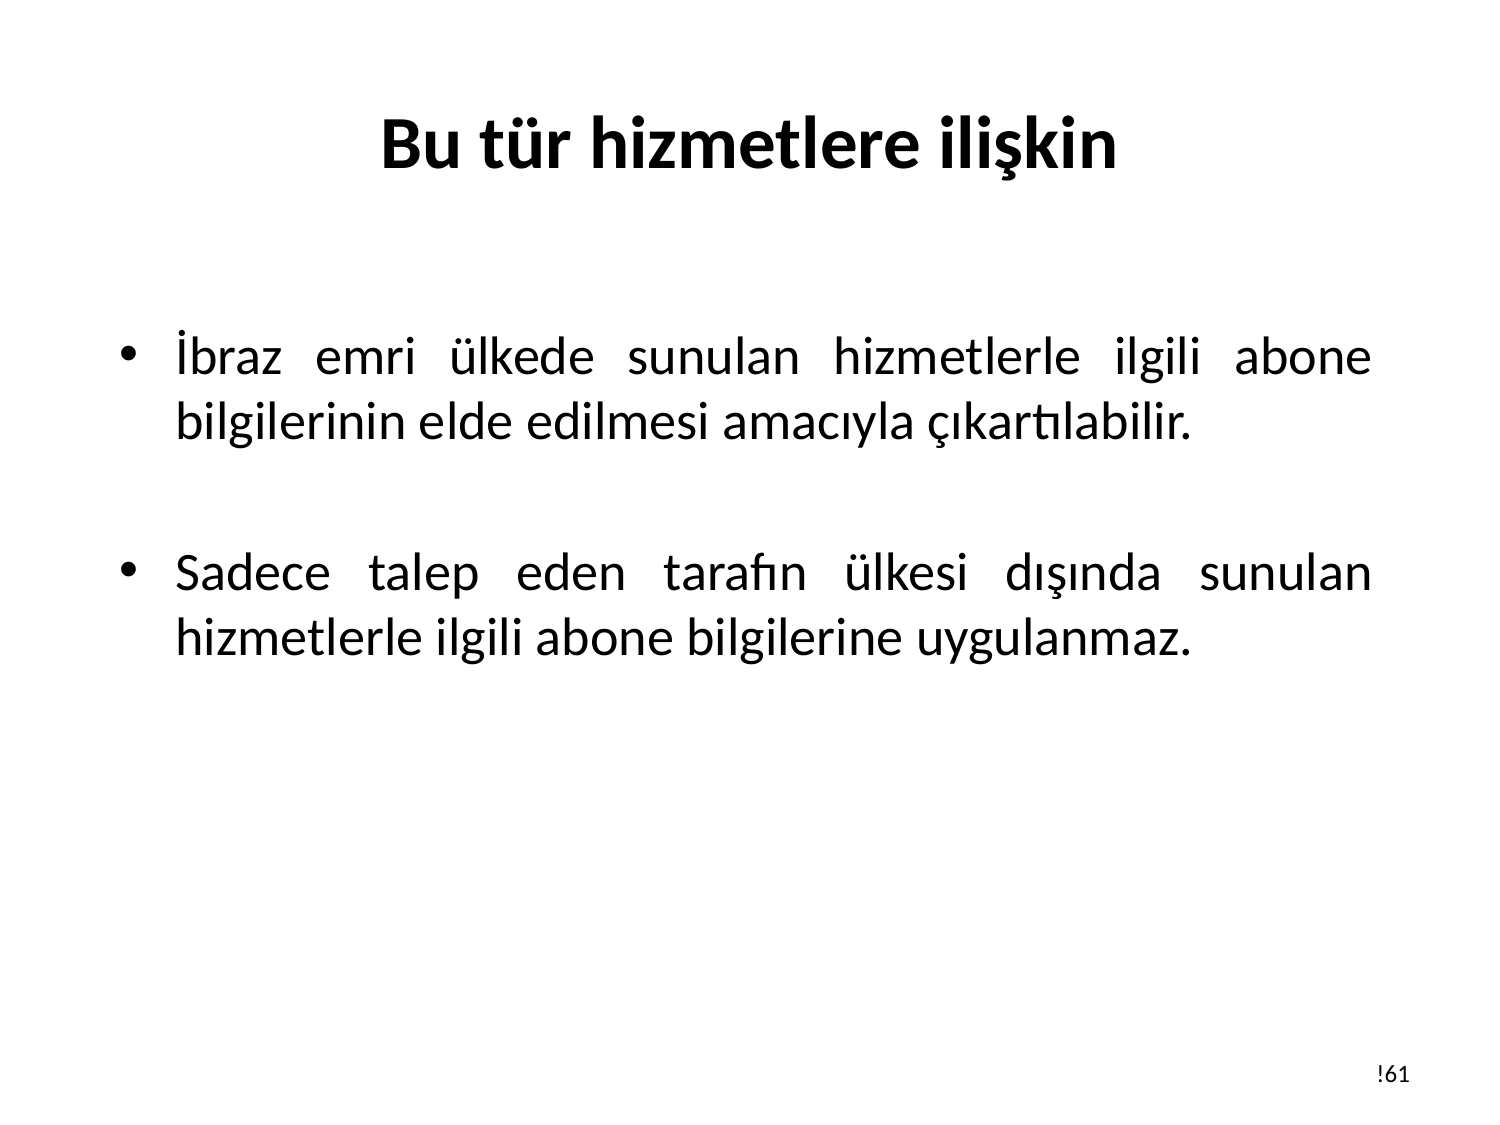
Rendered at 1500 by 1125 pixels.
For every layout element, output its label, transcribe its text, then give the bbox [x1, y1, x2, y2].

slide_number !61 [1074, 1042, 1425, 1103]
list İbraz emri ülkede sunulan hizmetlerle ilgili abone bilgilerinin elde edilmesi amacıyla çıkartılabilir. Sadece talep eden tarafın ülkesi dışında sunulan hizmetlerle ilgili abone bilgilerine uygulanmaz. [103, 312, 1391, 976]
title Bu tür hizmetlere ilişkin [74, 44, 1426, 233]
